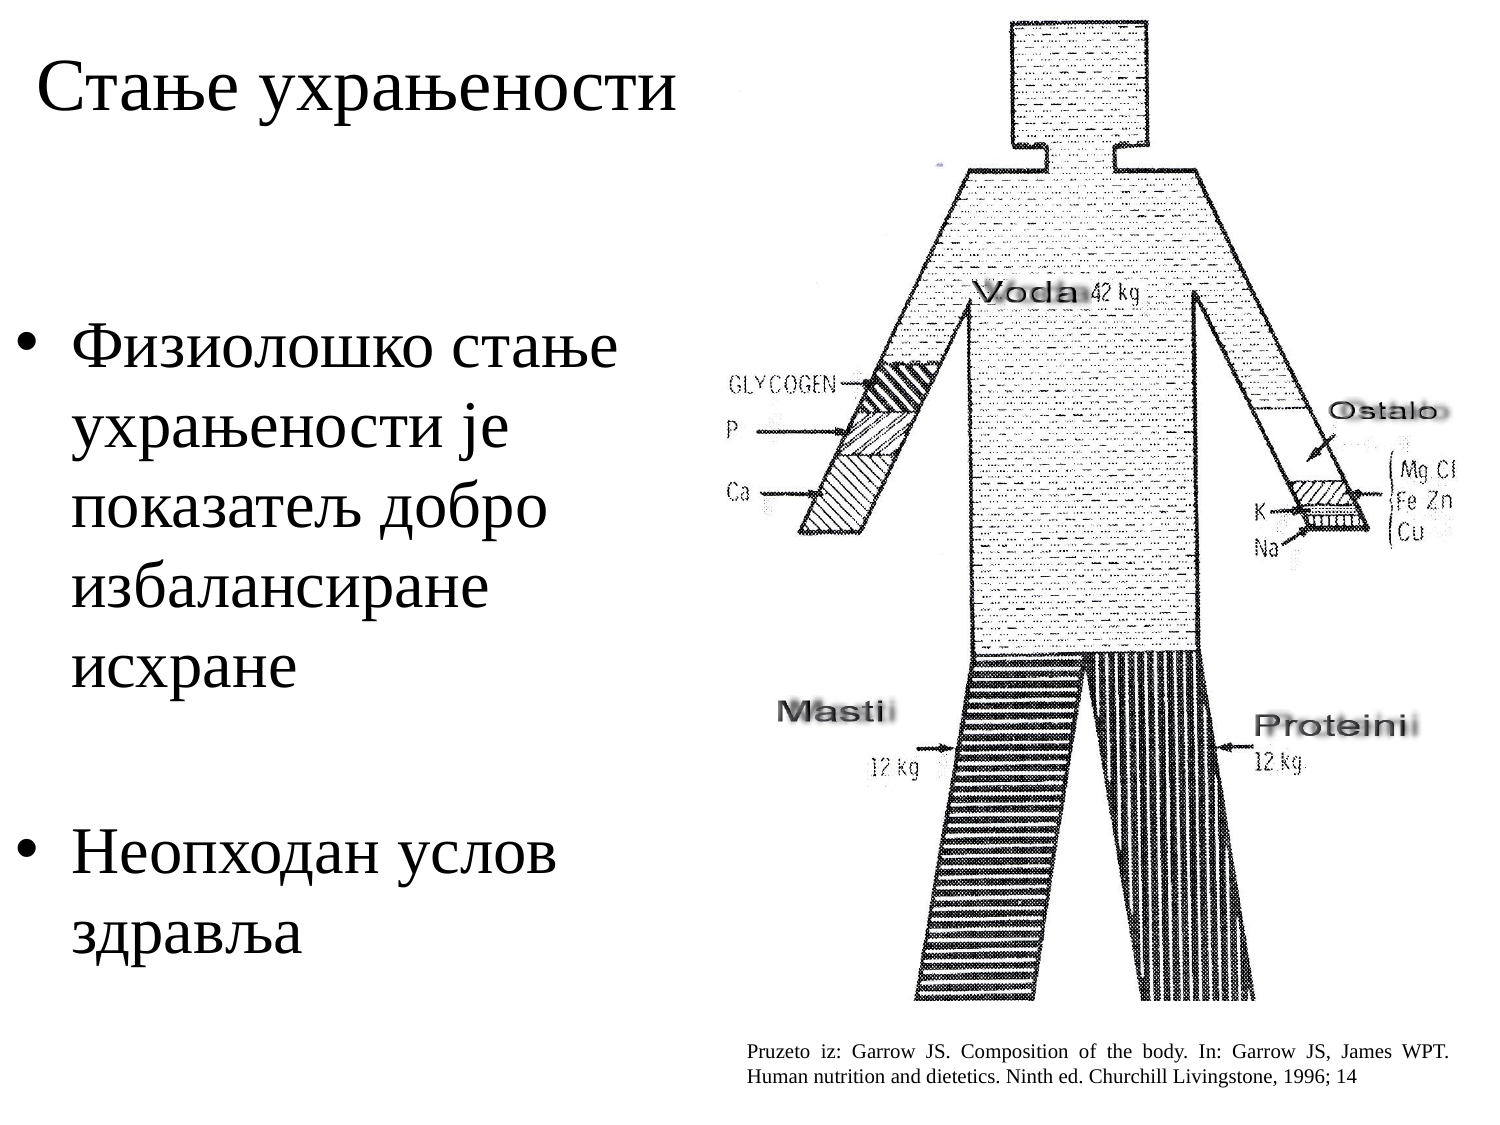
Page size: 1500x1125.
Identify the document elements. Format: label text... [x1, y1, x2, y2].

list Физиолошко стање ухрањености је показатељ добро избалансиране исхране Неопходан услов здравља [0, 292, 703, 1125]
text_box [725, 0, 1465, 1097]
title Стање ухрањености [0, 0, 715, 161]
